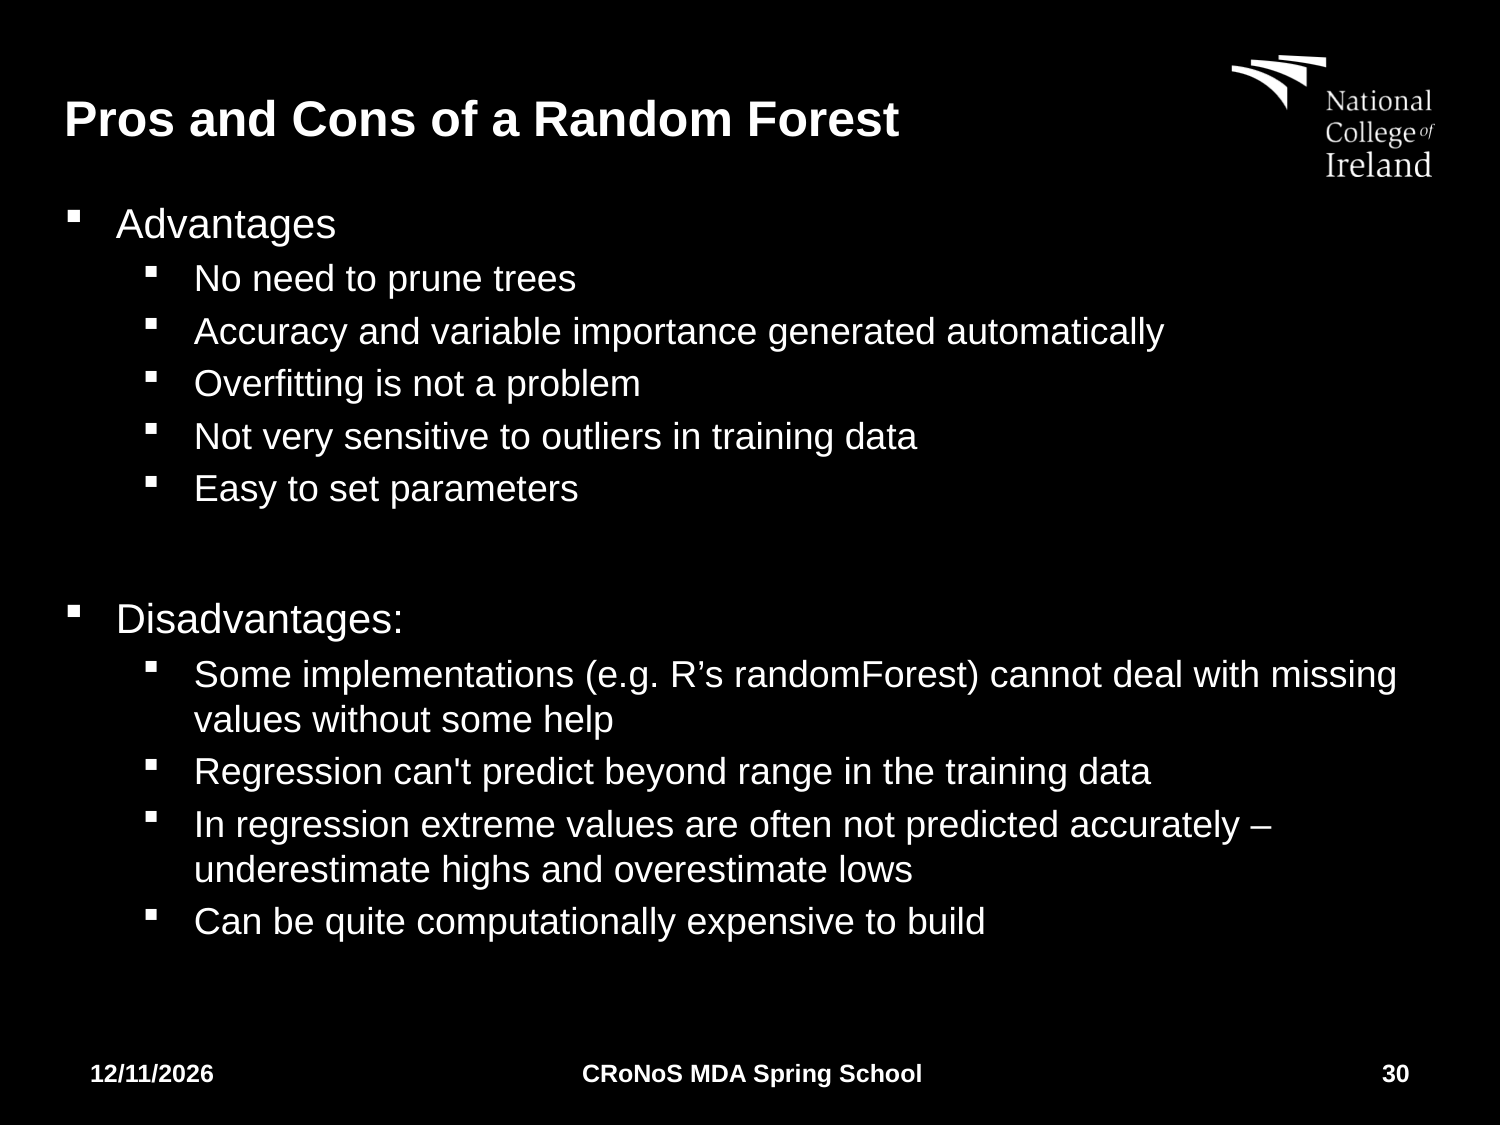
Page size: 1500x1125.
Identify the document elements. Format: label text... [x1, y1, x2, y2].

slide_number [75, 1042, 425, 1103]
list Advantages No need to prune trees Accuracy and variable importance generated automatically Overfitting is not a problem Not very sensitive to outliers in training data Easy to set parameters Disadvantages: Some implementations (e.g. R’s randomForest) cannot deal with missing values without some help Regression can't predict beyond range in the training data In regression extreme values are often not predicted accurately – underestimate highs and overestimate lows Can be quite computationally expensive to build [64, 196, 1436, 1000]
footer CRoNoS MDA Spring School [458, 1042, 1047, 1103]
slide_number 30 [1074, 1042, 1425, 1103]
title Pros and Cons of a Random Forest [63, 54, 1199, 148]
picture [1231, 54, 1436, 178]
